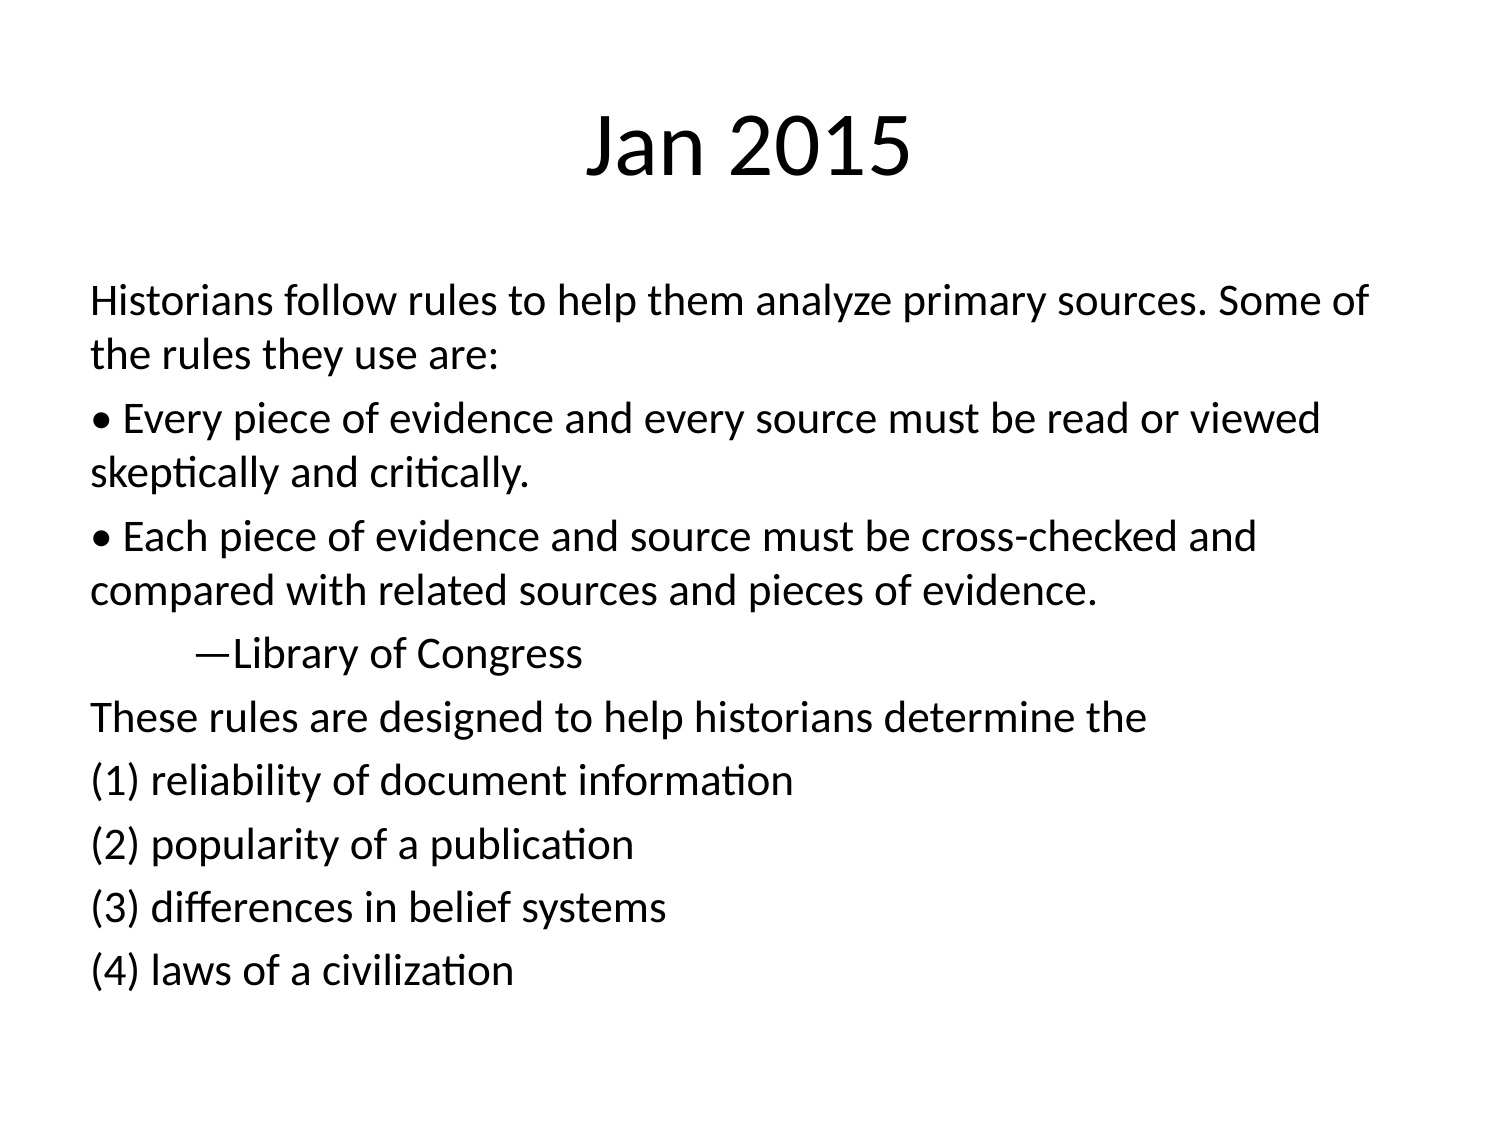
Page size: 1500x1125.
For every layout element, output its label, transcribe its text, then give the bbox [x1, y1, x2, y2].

list Historians follow rules to help them analyze primary sources. Some of the rules they use are: • Every piece of evidence and every source must be read or viewed skeptically and critically. • Each piece of evidence and source must be cross-checked and compared with related sources and pieces of evidence. —Library of Congress These rules are designed to help historians determine the (1) reliability of document information (2) popularity of a publication (3) differences in belief systems (4) laws of a civilization [75, 262, 1425, 1005]
title Jan 2015 [75, 45, 1425, 233]
